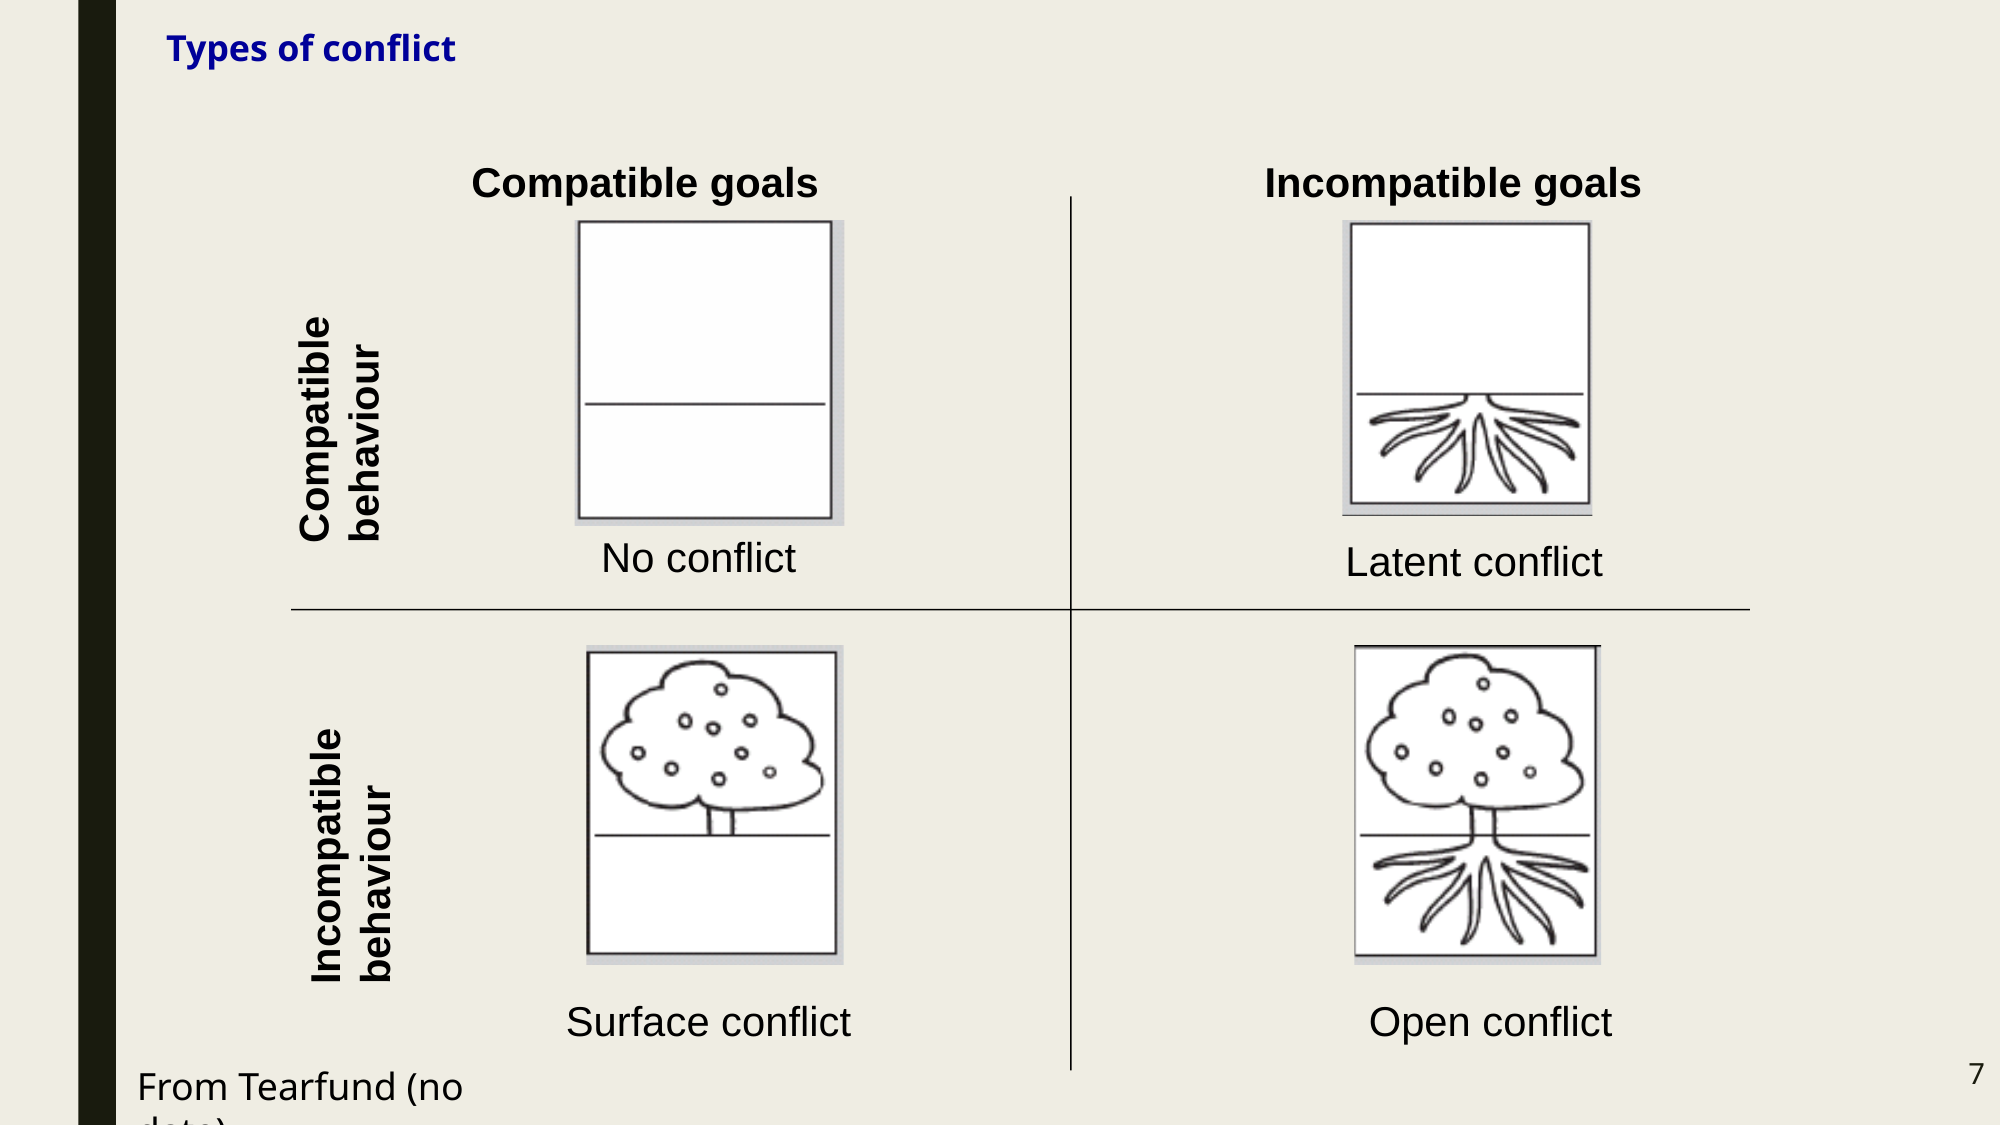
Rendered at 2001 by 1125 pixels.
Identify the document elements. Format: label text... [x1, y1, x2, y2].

text_box Latent conflict [1330, 527, 1618, 592]
picture [1354, 645, 1602, 965]
picture [586, 645, 844, 965]
title Types of conflict [151, 23, 1537, 126]
text_box No conflict [586, 522, 859, 588]
slide_number 7 [1884, 1024, 2000, 1125]
text_box Compatible behaviour [279, 267, 395, 558]
picture [574, 220, 845, 526]
picture [1342, 220, 1593, 516]
text_box Surface conflict [550, 987, 870, 1053]
text_box Incompatible behaviour [291, 692, 406, 1000]
text_box Open conflict [1354, 987, 1638, 1053]
text_box Incompatible goals [1249, 148, 1658, 214]
text_box From Tearfund (no date) [122, 1055, 551, 1125]
text_box Compatible goals [456, 148, 834, 214]
